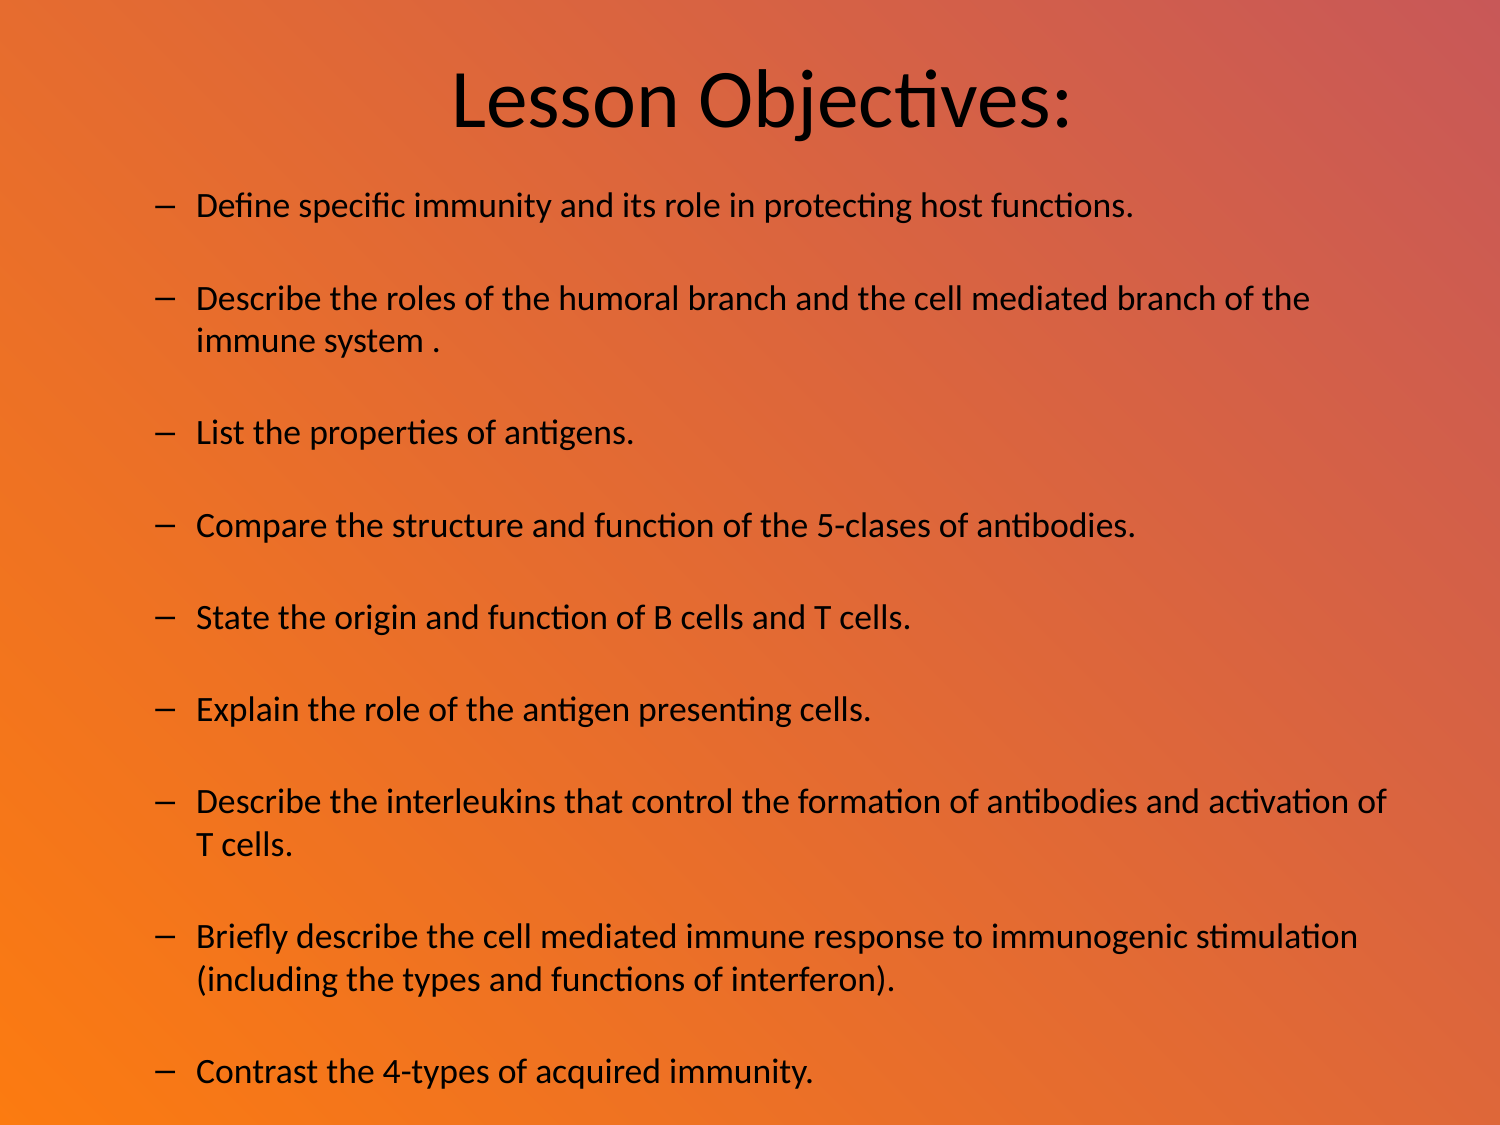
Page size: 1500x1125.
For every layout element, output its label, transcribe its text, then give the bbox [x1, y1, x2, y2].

title Lesson Objectives: [87, 0, 1438, 188]
list Define specific immunity and its role in protecting host functions. Describe the roles of the humoral branch and the cell mediated branch of the immune system . List the properties of antigens. Compare the structure and function of the 5-clases of antibodies. State the origin and function of B cells and T cells. Explain the role of the antigen presenting cells. Describe the interleukins that control the formation of antibodies and activation of T cells. Briefly describe the cell mediated immune response to immunogenic stimulation (including the types and functions of interferon). Contrast the 4-types of acquired immunity. [75, 174, 1425, 1100]
